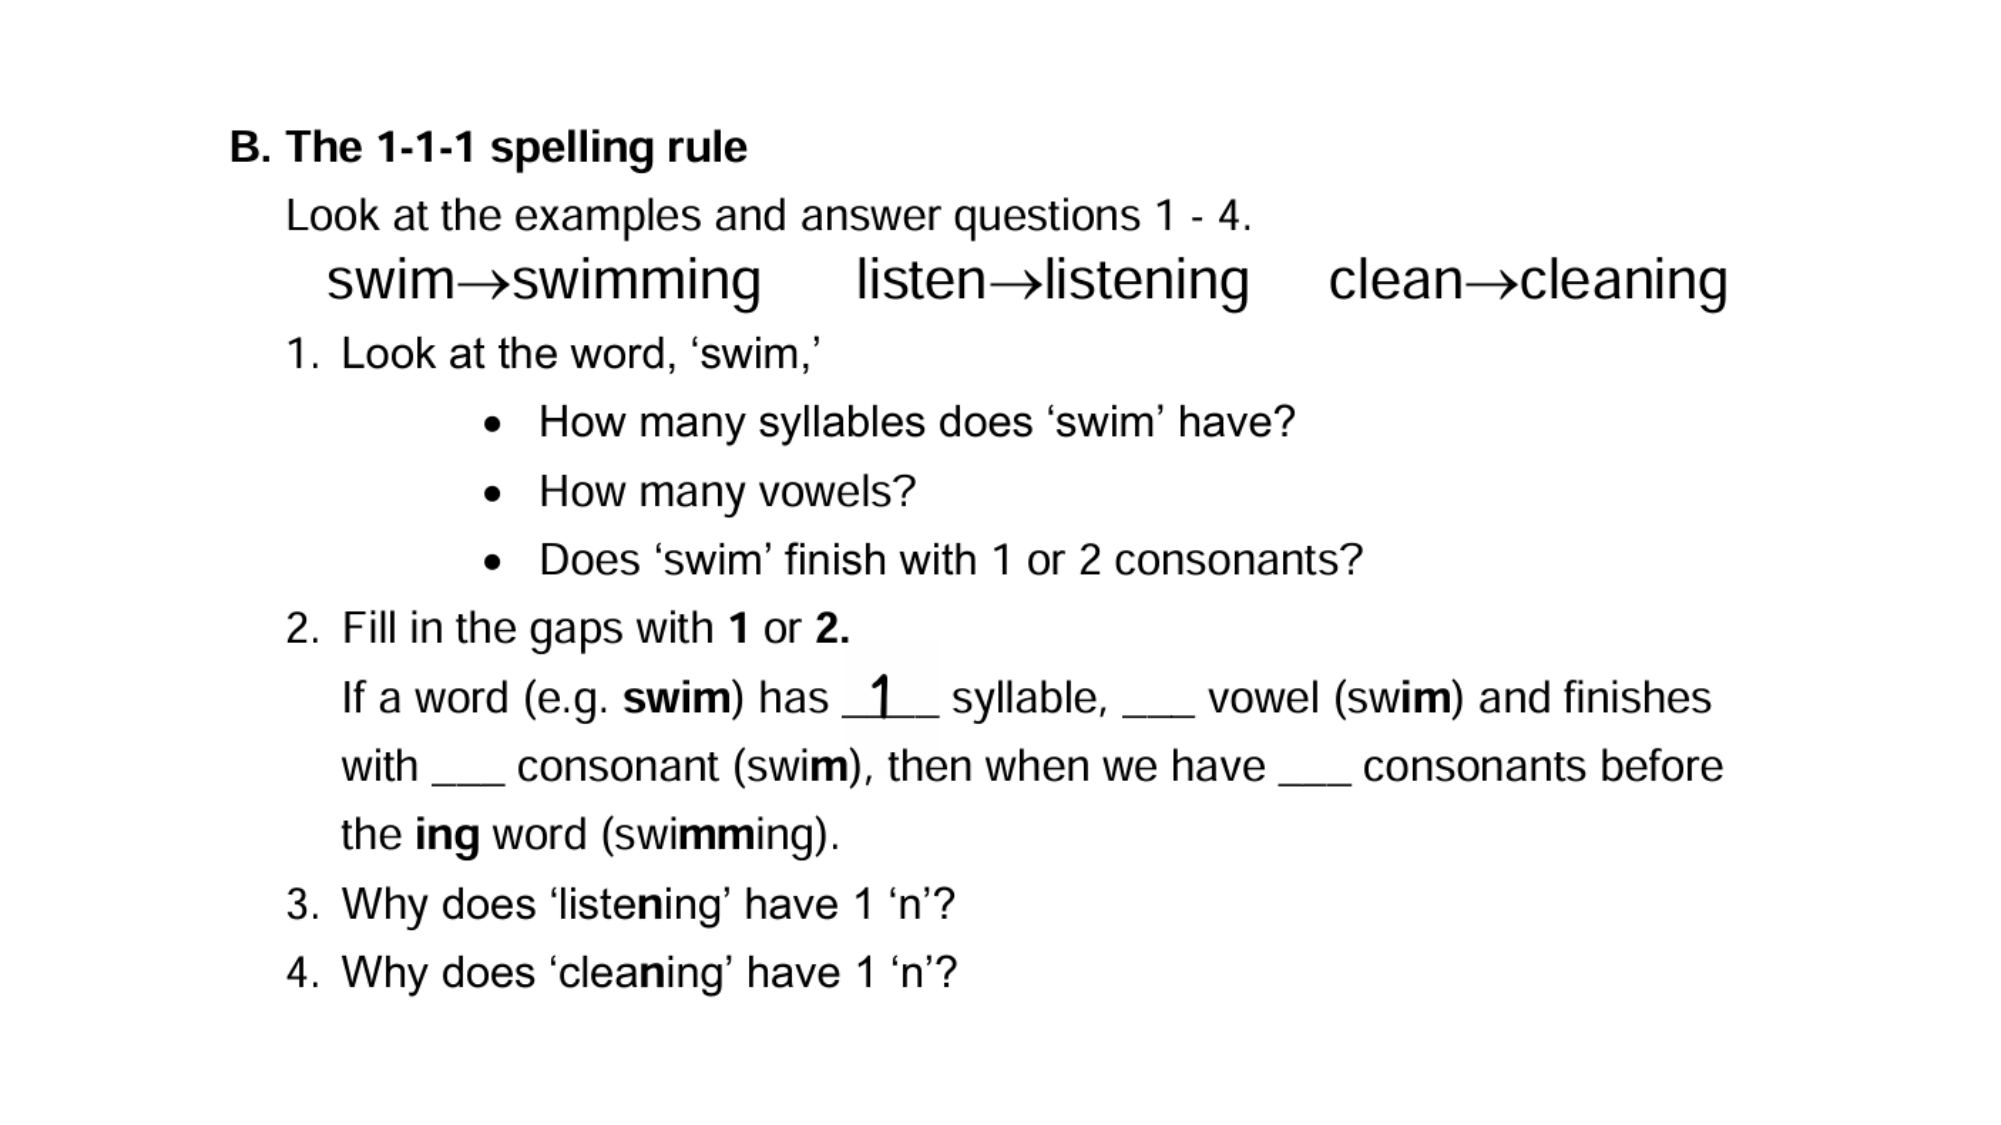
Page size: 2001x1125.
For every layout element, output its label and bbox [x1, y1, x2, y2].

picture [194, 104, 1806, 1020]
